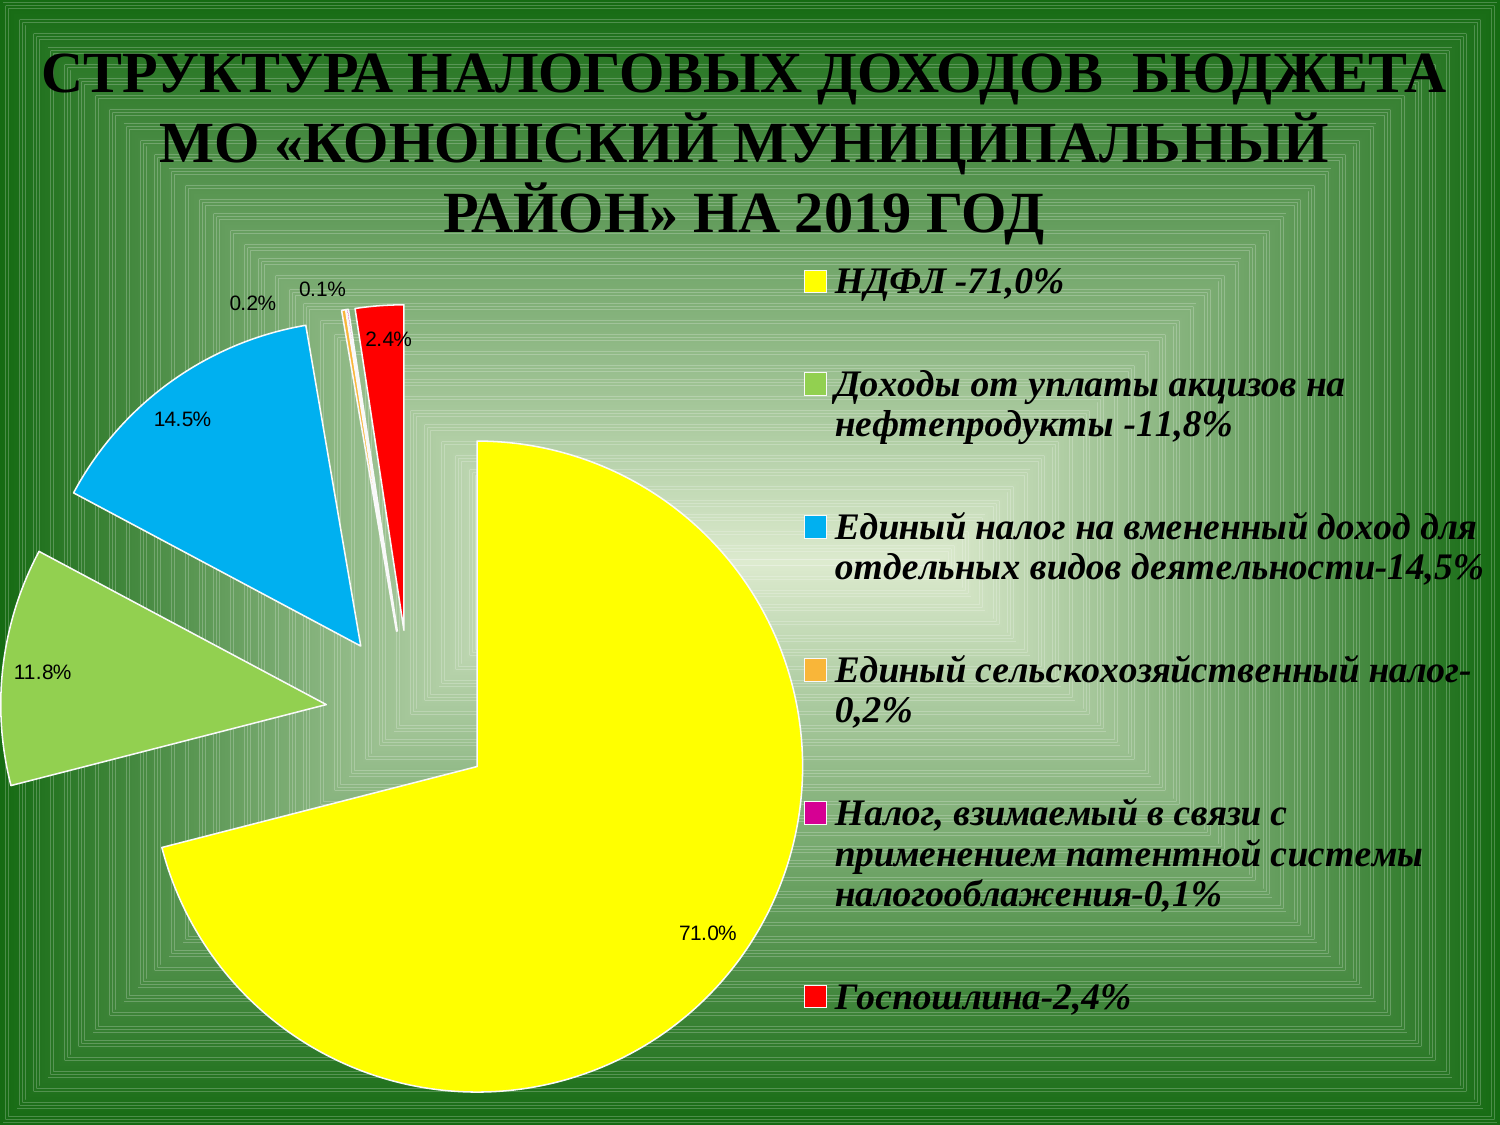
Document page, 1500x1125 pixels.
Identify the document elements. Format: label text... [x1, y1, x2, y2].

title СТРУКТУРА НАЛОГОВЫХ ДОХОДОВ БЮДЖЕТА МО «КОНОШСКИЙ МУНИЦИПАЛЬНЫЙ РАЙОН» НА 2019 ГОД [23, 45, 1465, 197]
chart [0, 198, 1500, 1125]
